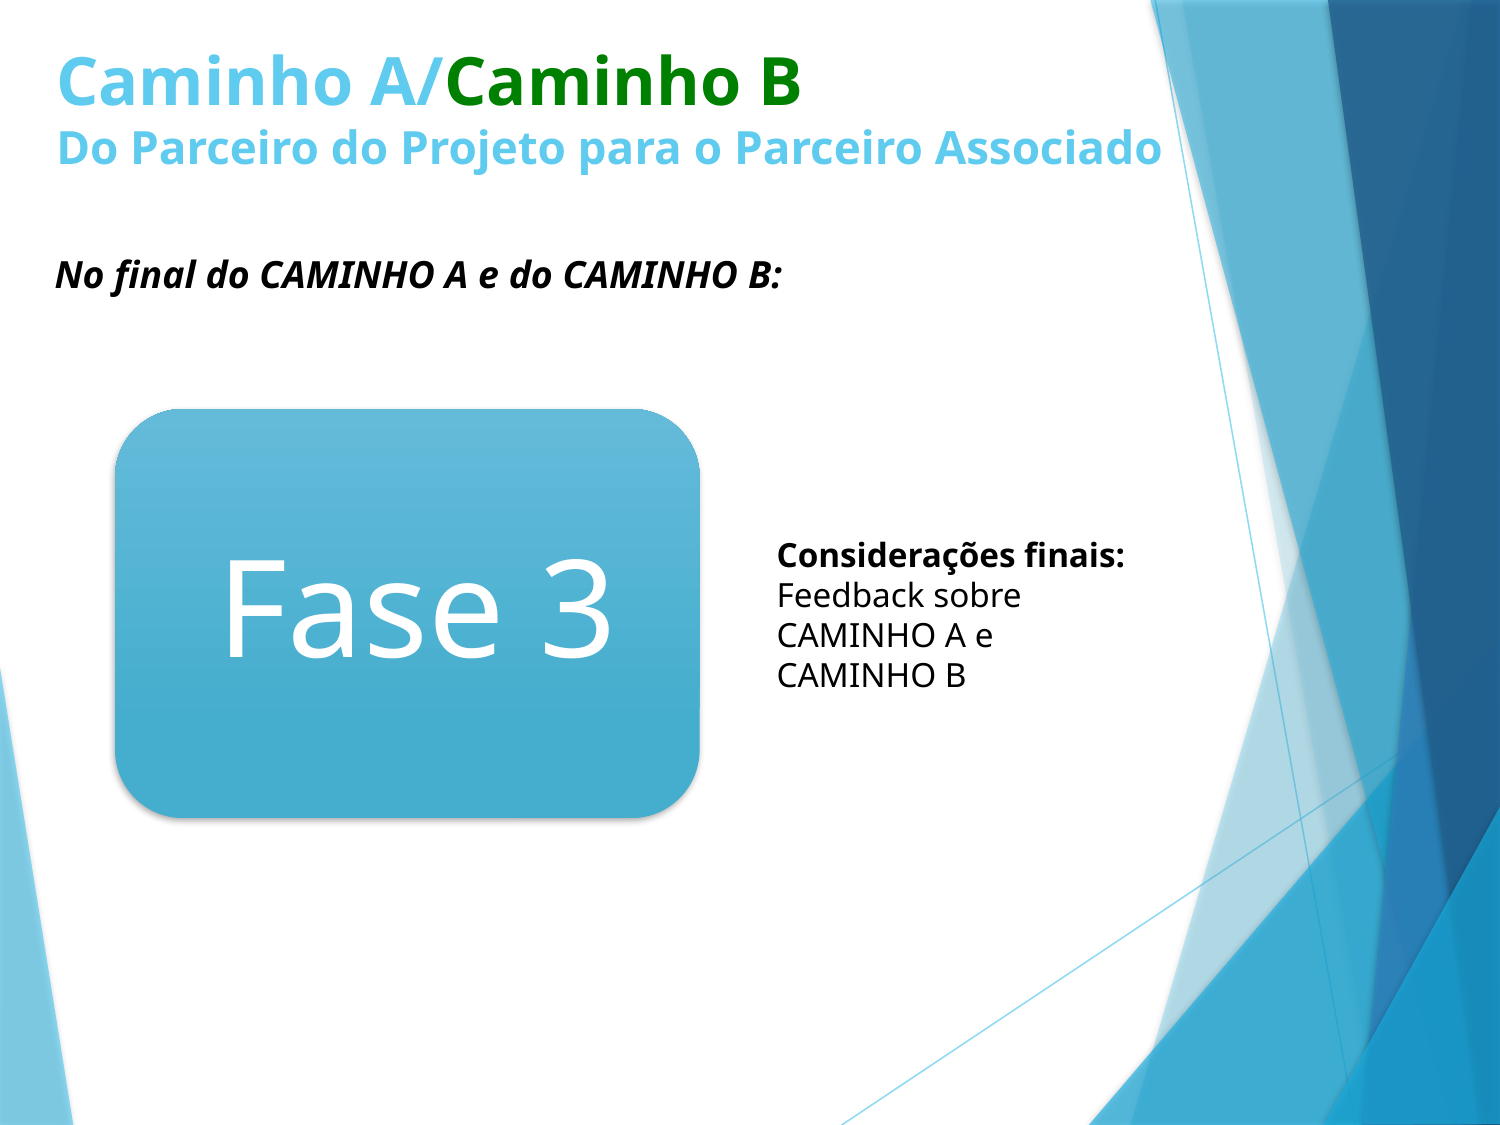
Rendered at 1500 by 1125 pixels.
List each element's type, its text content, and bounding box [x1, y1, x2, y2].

title Caminho A/Caminho B Do Parceiro do Projeto para o Parceiro Associado [41, 30, 1415, 114]
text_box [28, 325, 1372, 1125]
text_box No final do CAMINHO A e do CAMINHO B: [39, 243, 963, 304]
